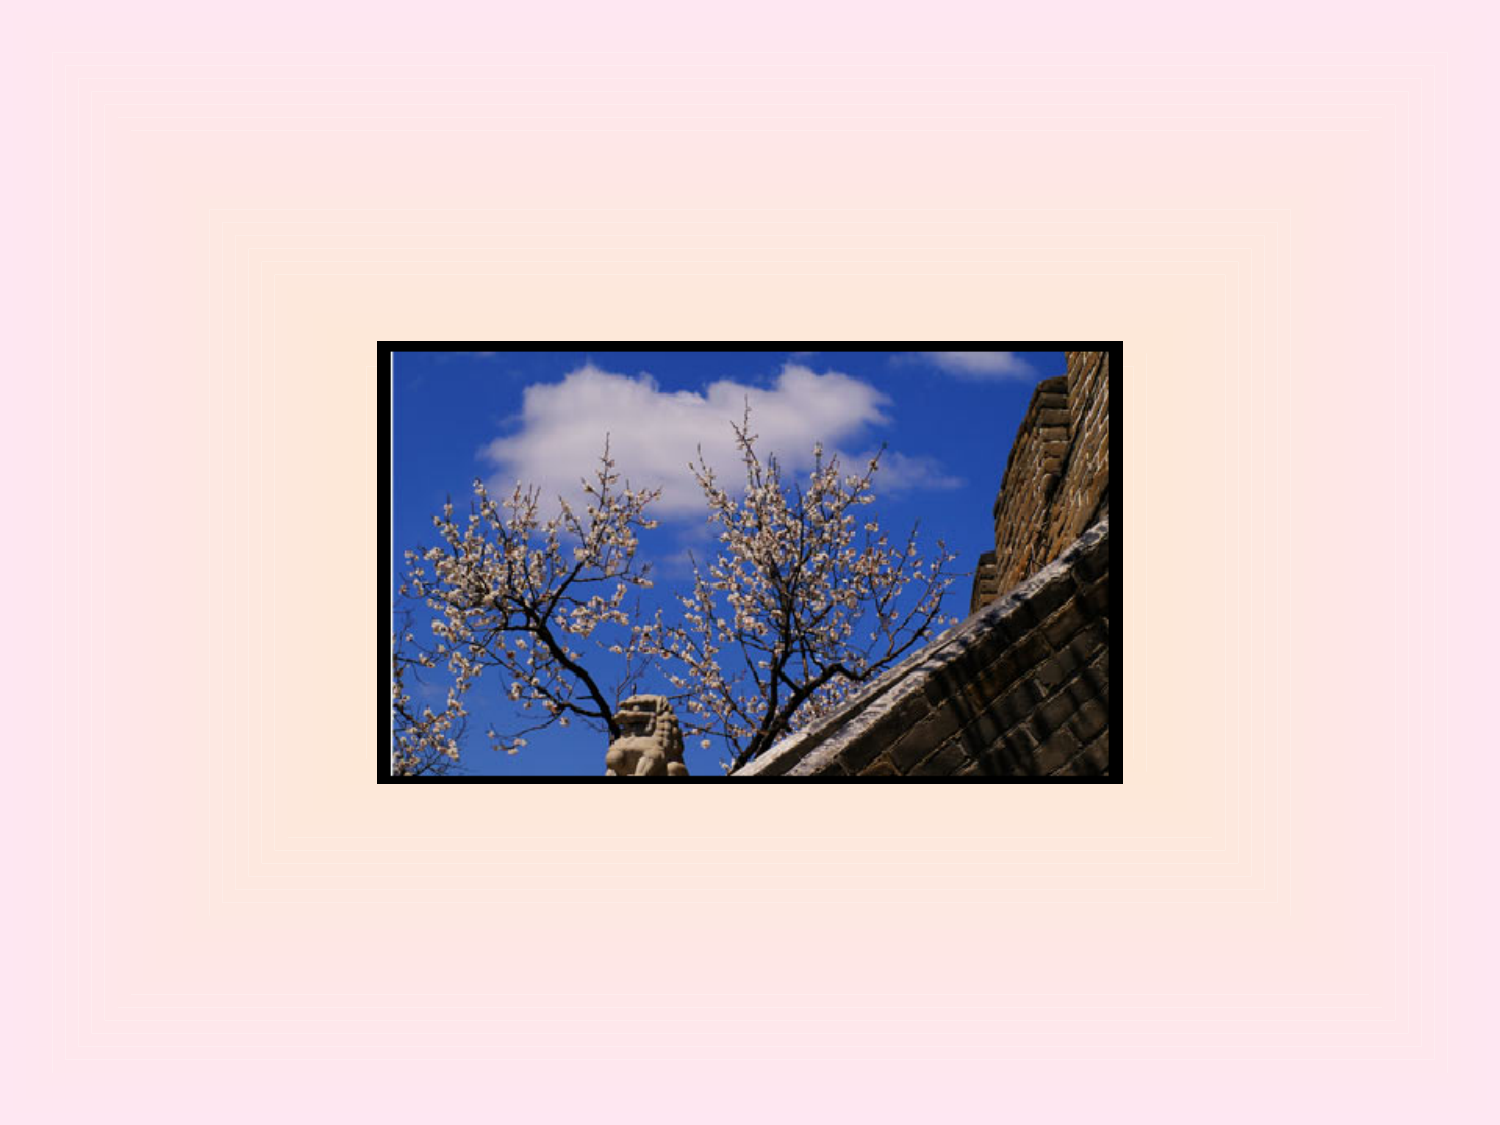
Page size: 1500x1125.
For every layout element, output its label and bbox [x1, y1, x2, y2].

picture [377, 341, 1123, 784]
